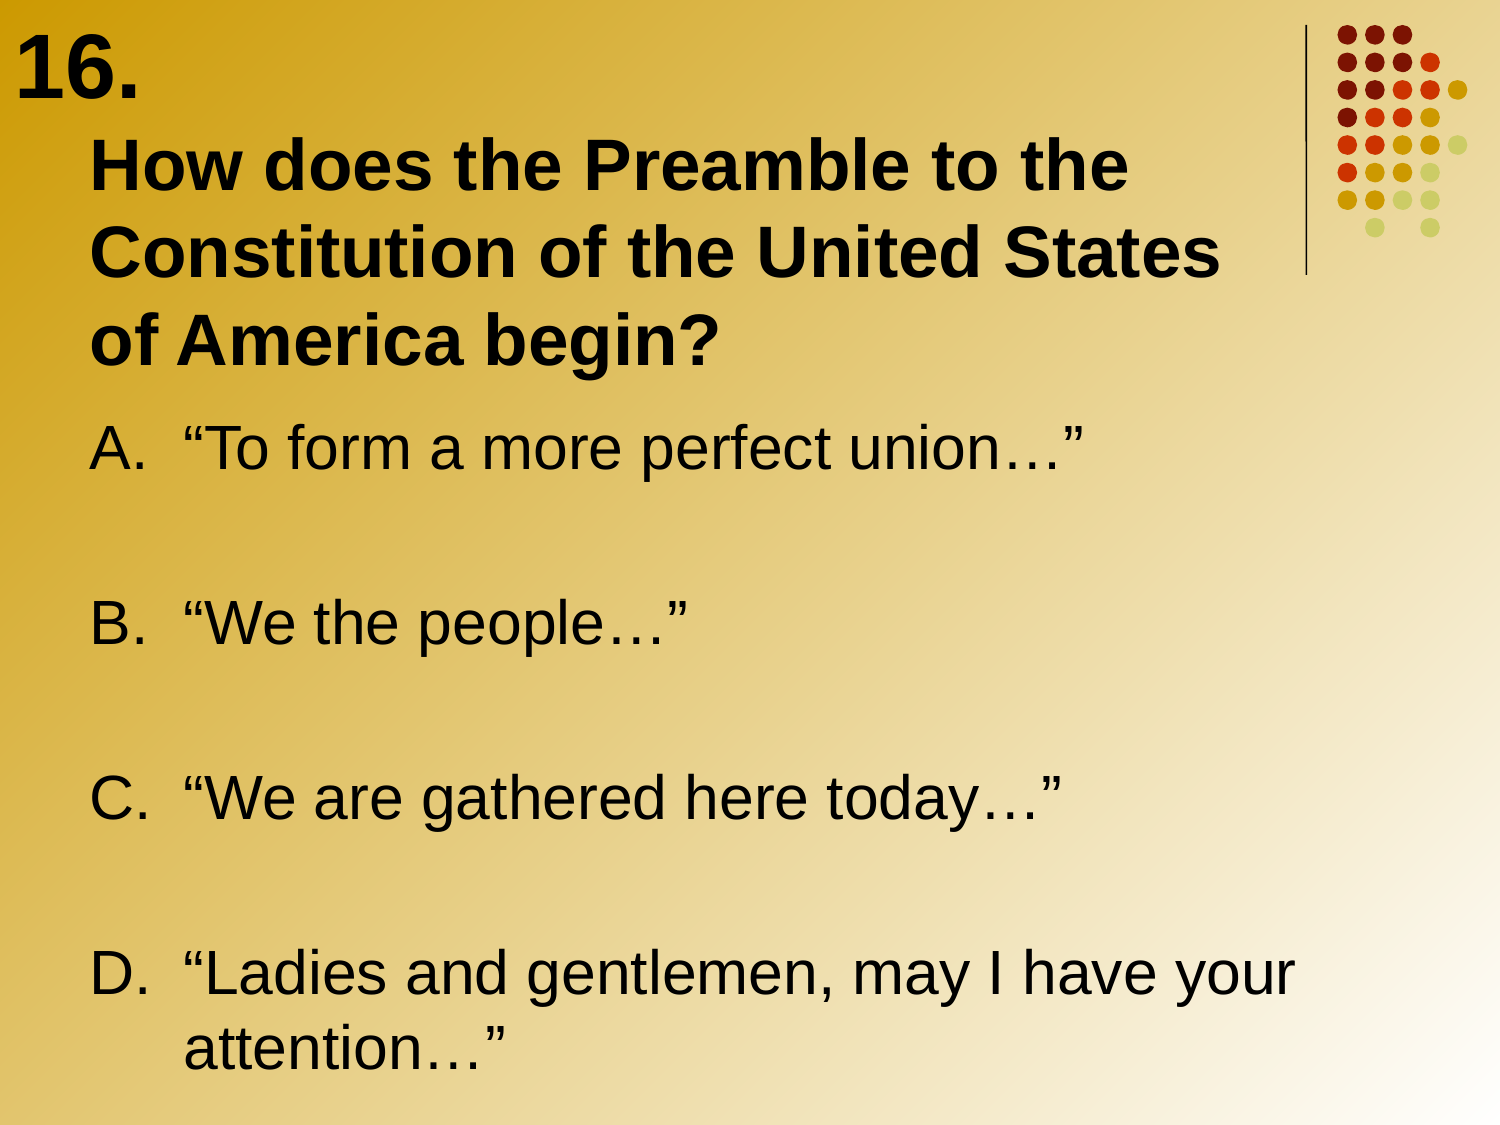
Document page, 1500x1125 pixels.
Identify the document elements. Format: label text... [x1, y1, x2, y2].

text_box 16. [0, 0, 163, 125]
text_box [74, 162, 1426, 1051]
